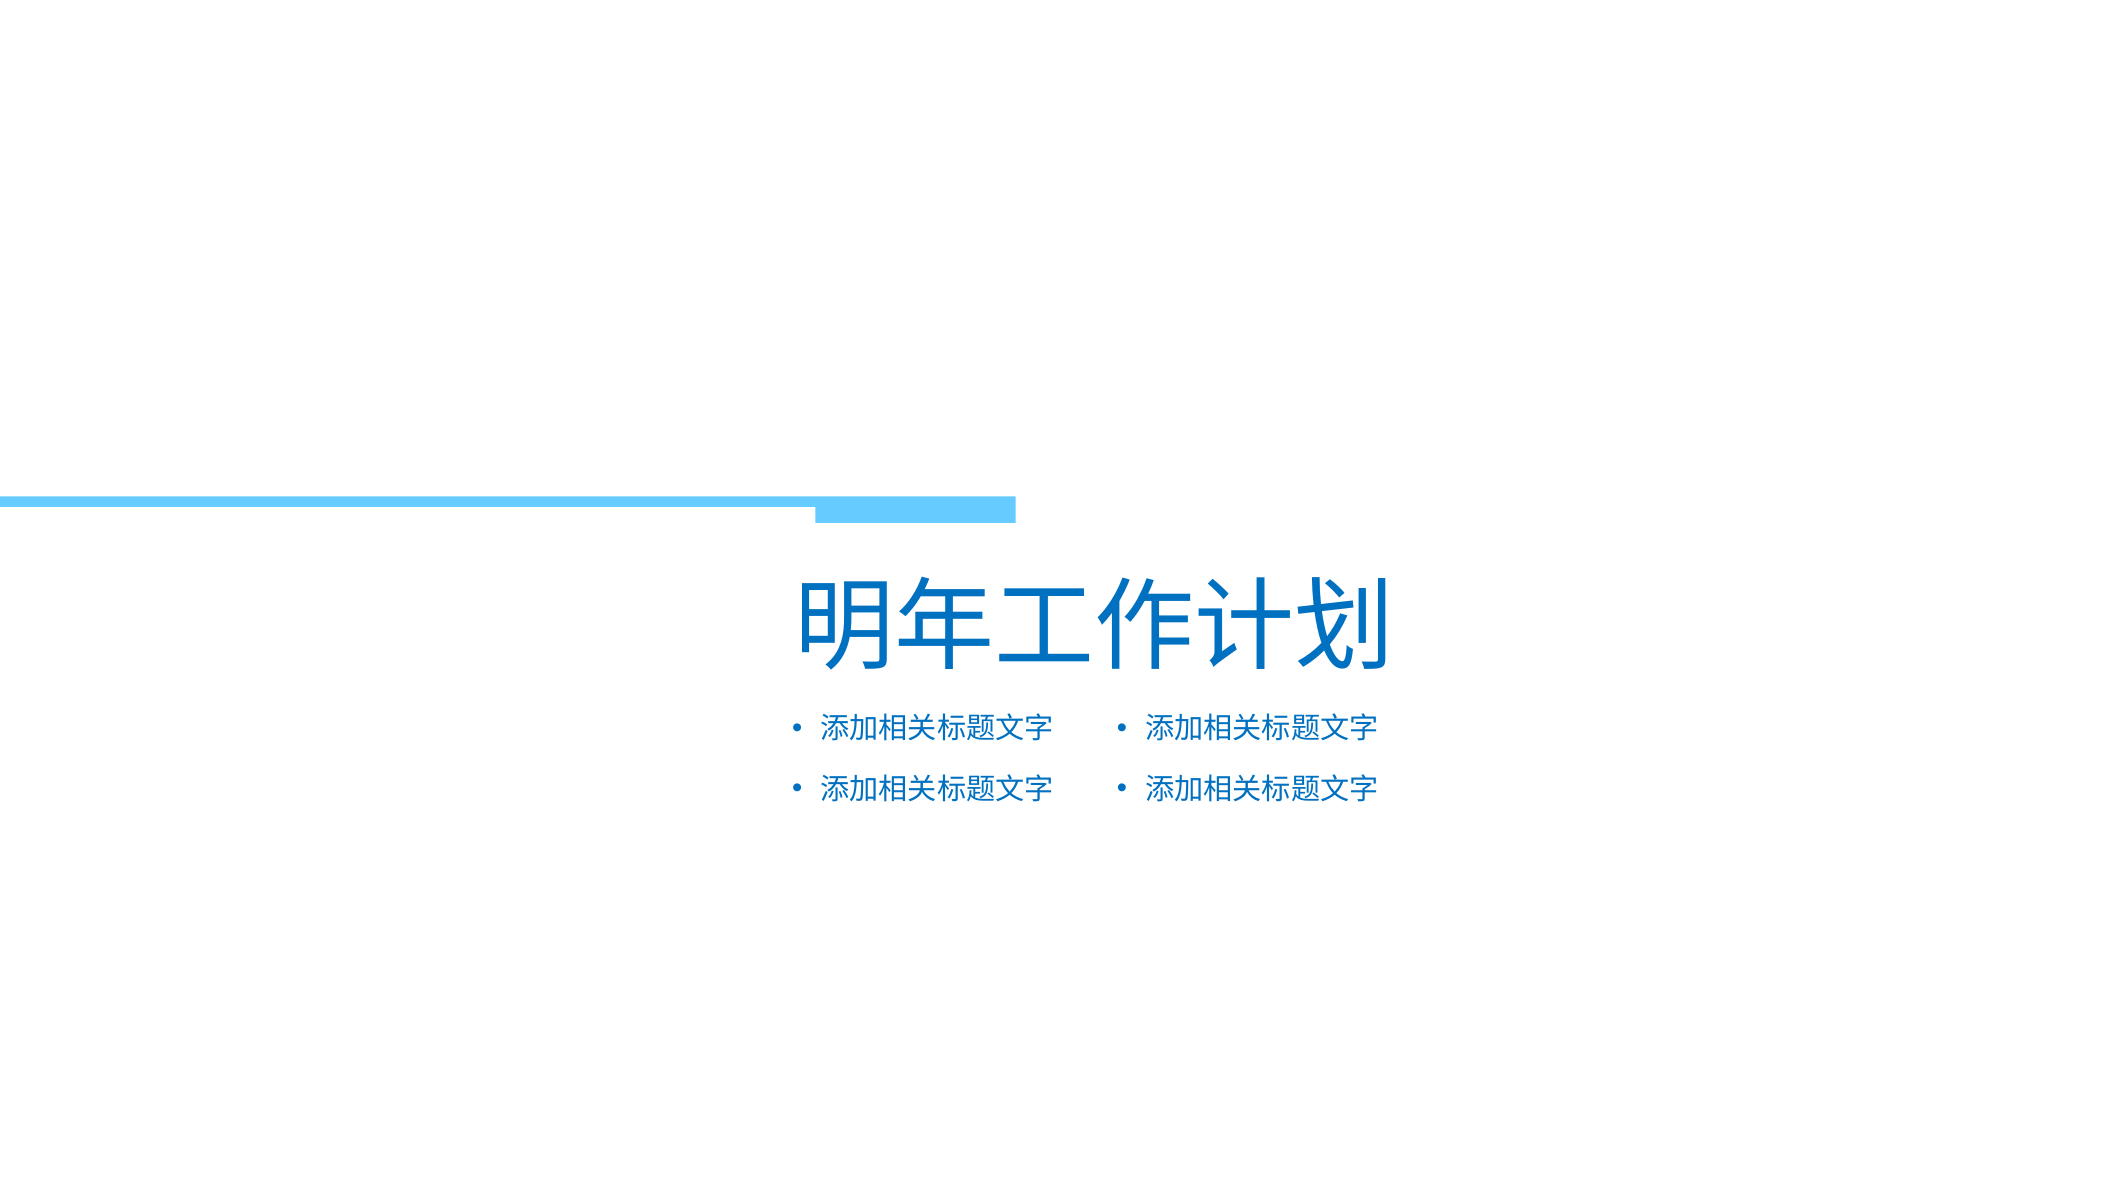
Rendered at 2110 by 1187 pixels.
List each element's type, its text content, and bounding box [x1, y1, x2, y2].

text_box 添加相关标题文字 [1102, 702, 1508, 752]
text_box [0, 496, 1016, 523]
text_box 添加相关标题文字 [777, 702, 1102, 752]
text_box 明年工作计划 [794, 561, 1409, 682]
text_box 添加相关标题文字 [777, 762, 1102, 813]
text_box 添加相关标题文字 [1102, 762, 1508, 813]
